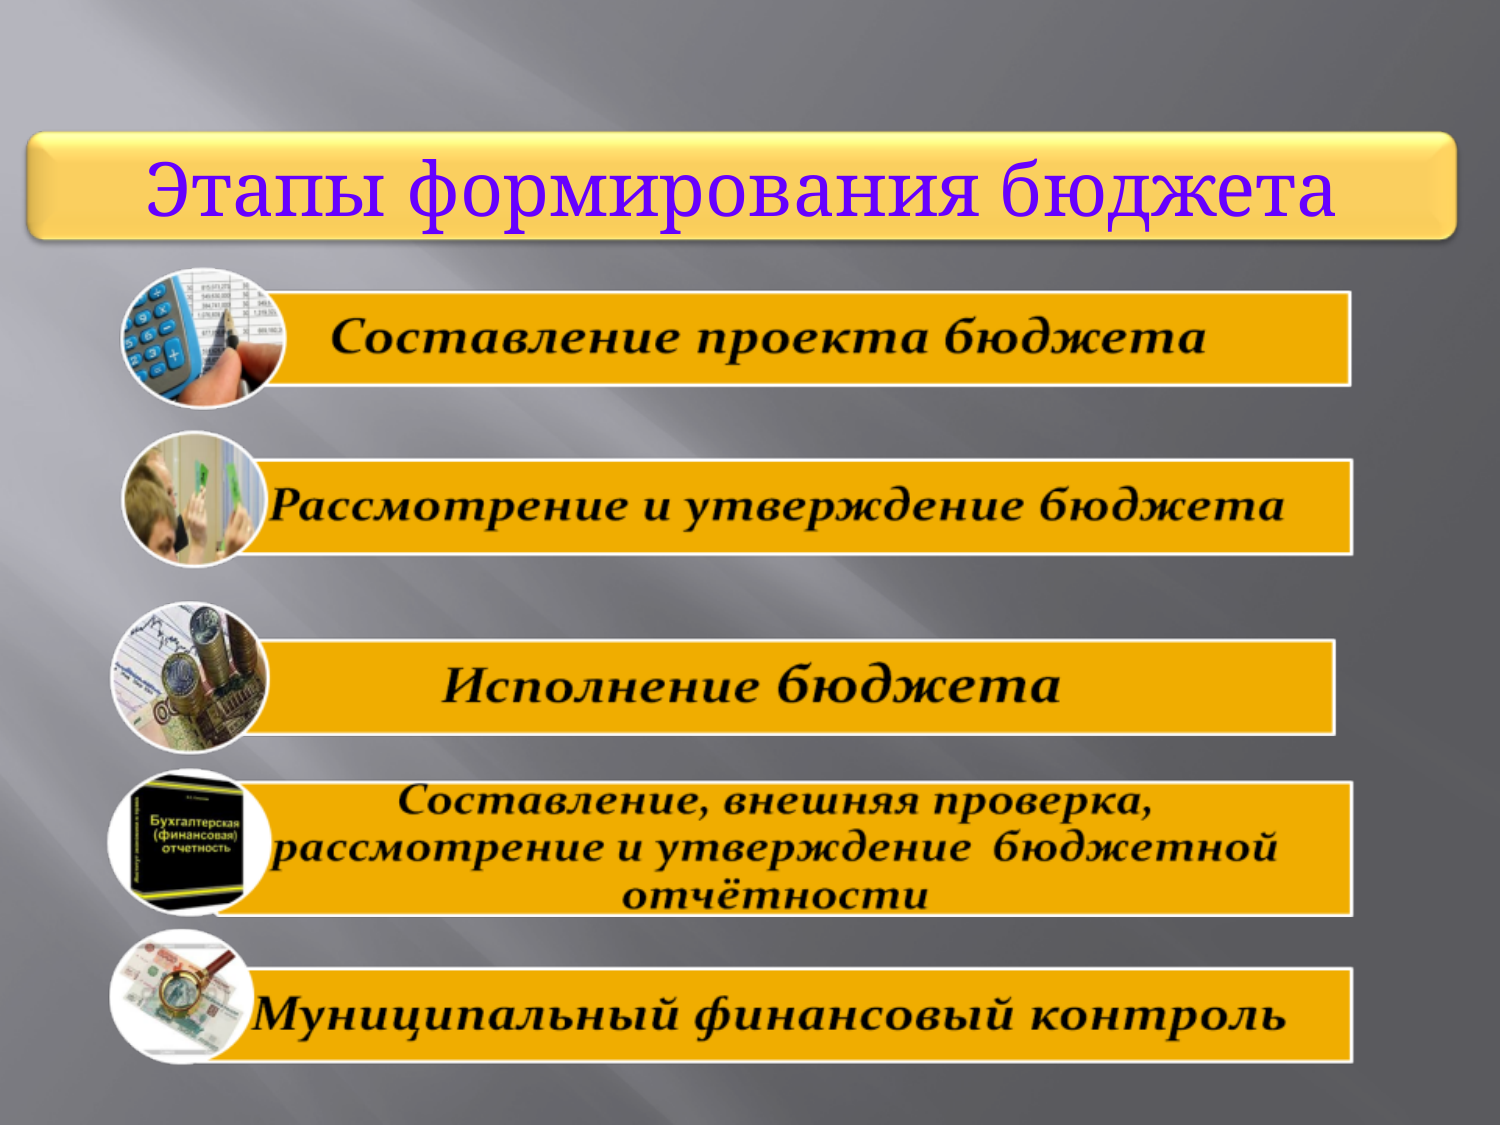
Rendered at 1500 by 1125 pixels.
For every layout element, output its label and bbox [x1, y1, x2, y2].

picture [64, 266, 1436, 1084]
text_box [17, 113, 1467, 254]
